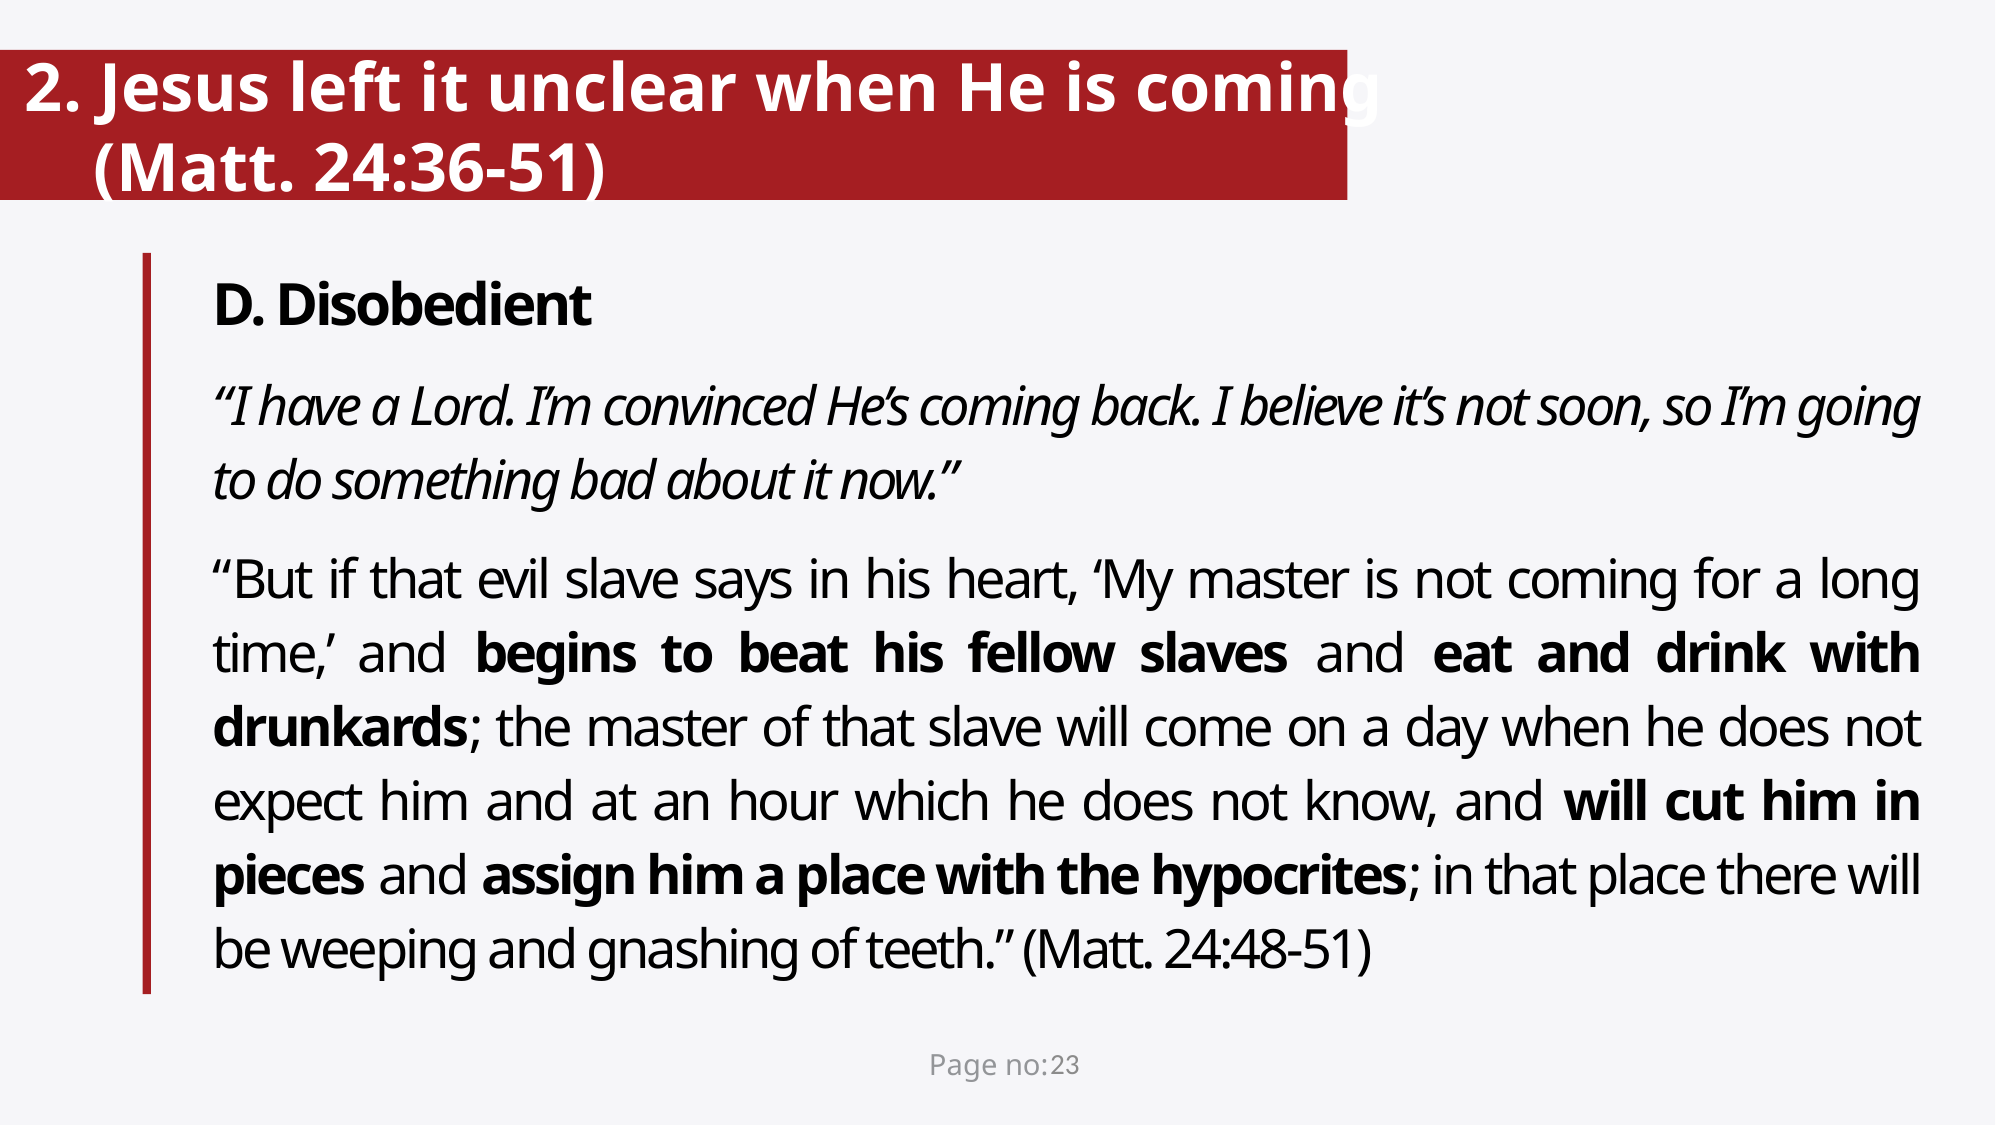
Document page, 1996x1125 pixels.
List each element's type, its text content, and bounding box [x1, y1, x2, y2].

subtitle D. Disobedient “I have a Lord. I’m convinced He’s coming back. I believe it’s not soon, so I’m going to do something bad about it now.” “But if that evil slave says in his heart, ‘My master is not coming for a long time,’ and begins to beat his fellow slaves and eat and drink with drunkards; the master of that slave will come on a day when he does not expect him and at an hour which he does not know, and will cut him in pieces and assign him a place with the hypocrites; in that place there will be weeping and gnashing of teeth.” (Matt. 24:48-51) [197, 249, 1936, 1000]
title 2. Jesus left it unclear when He is coming (Matt. 24:36-51) [10, 62, 1806, 188]
